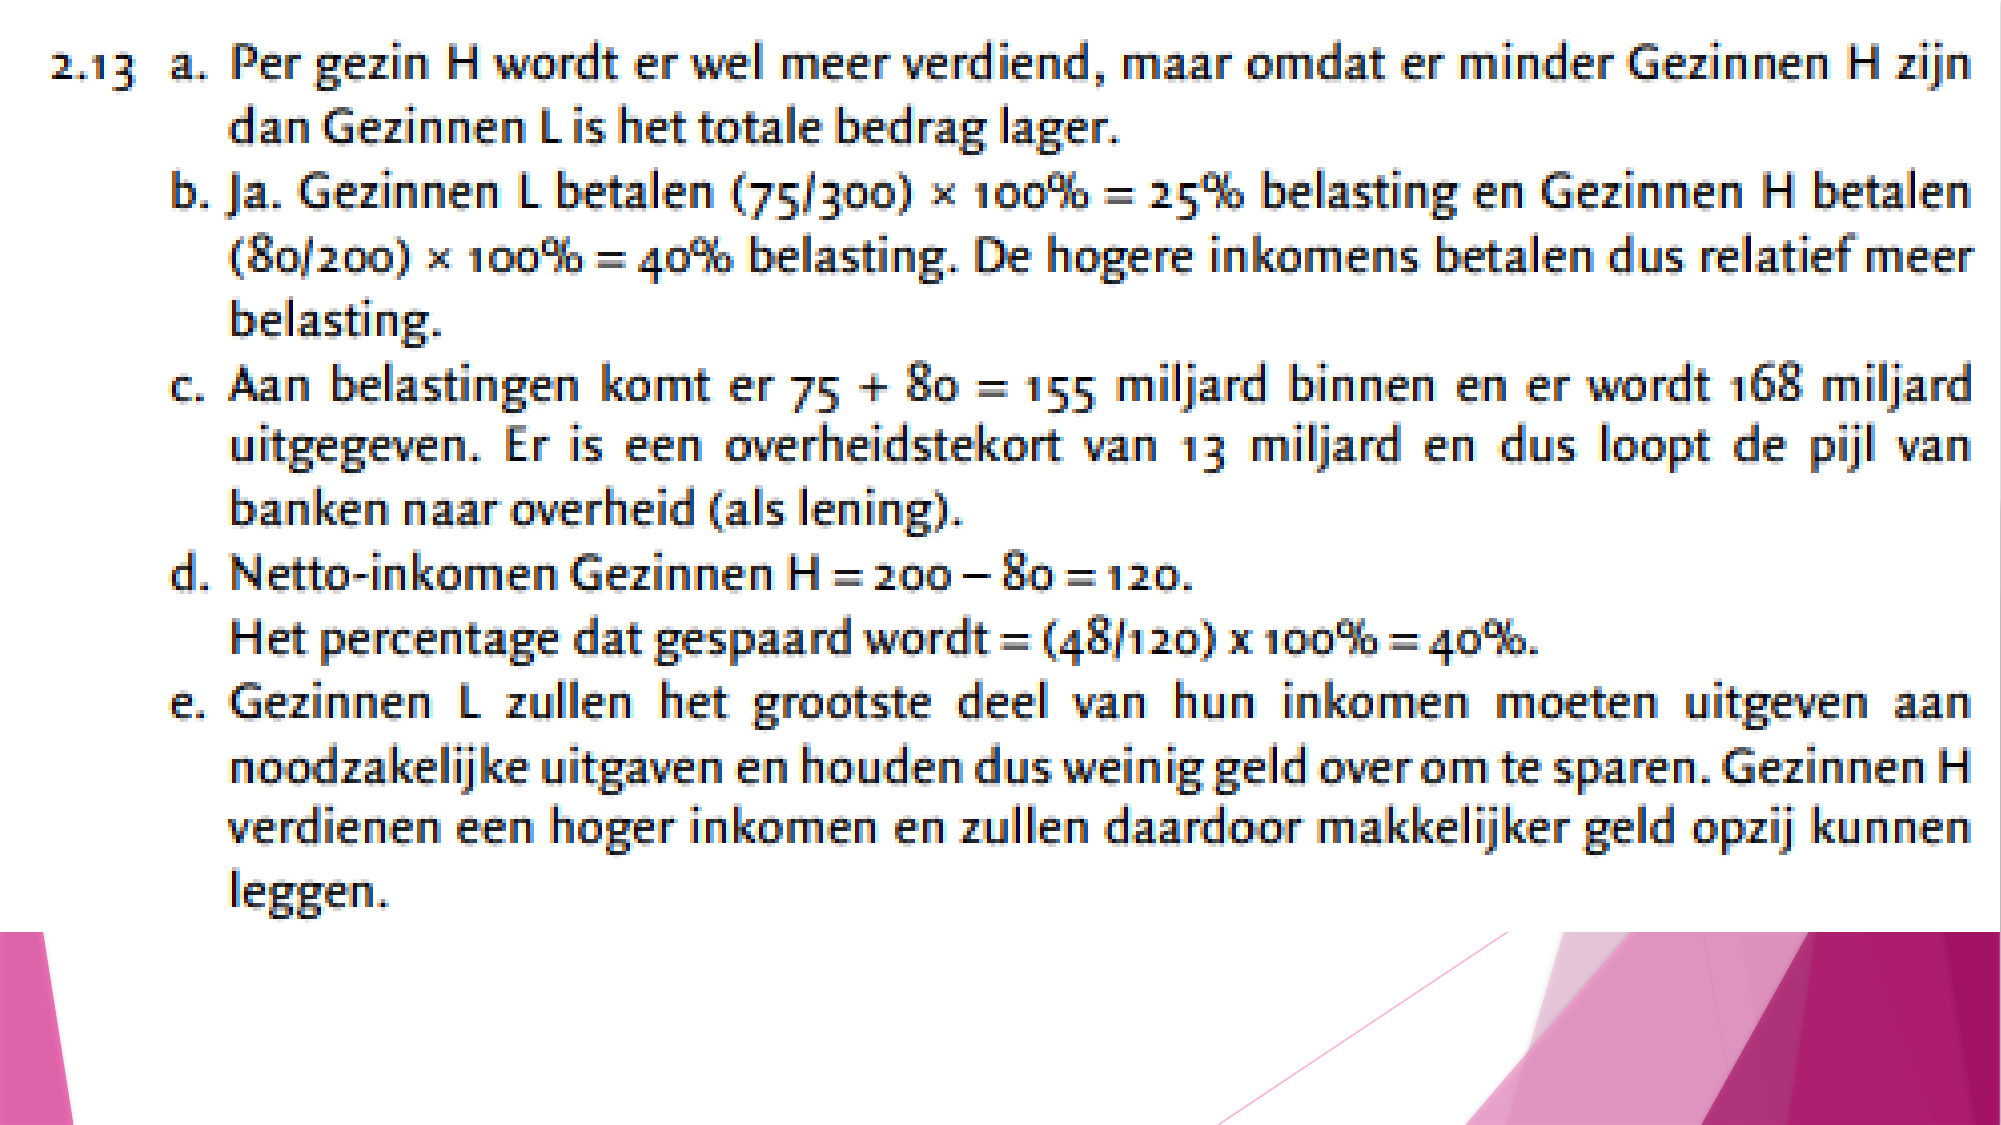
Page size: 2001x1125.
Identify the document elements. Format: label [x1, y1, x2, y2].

picture [0, 0, 2000, 933]
